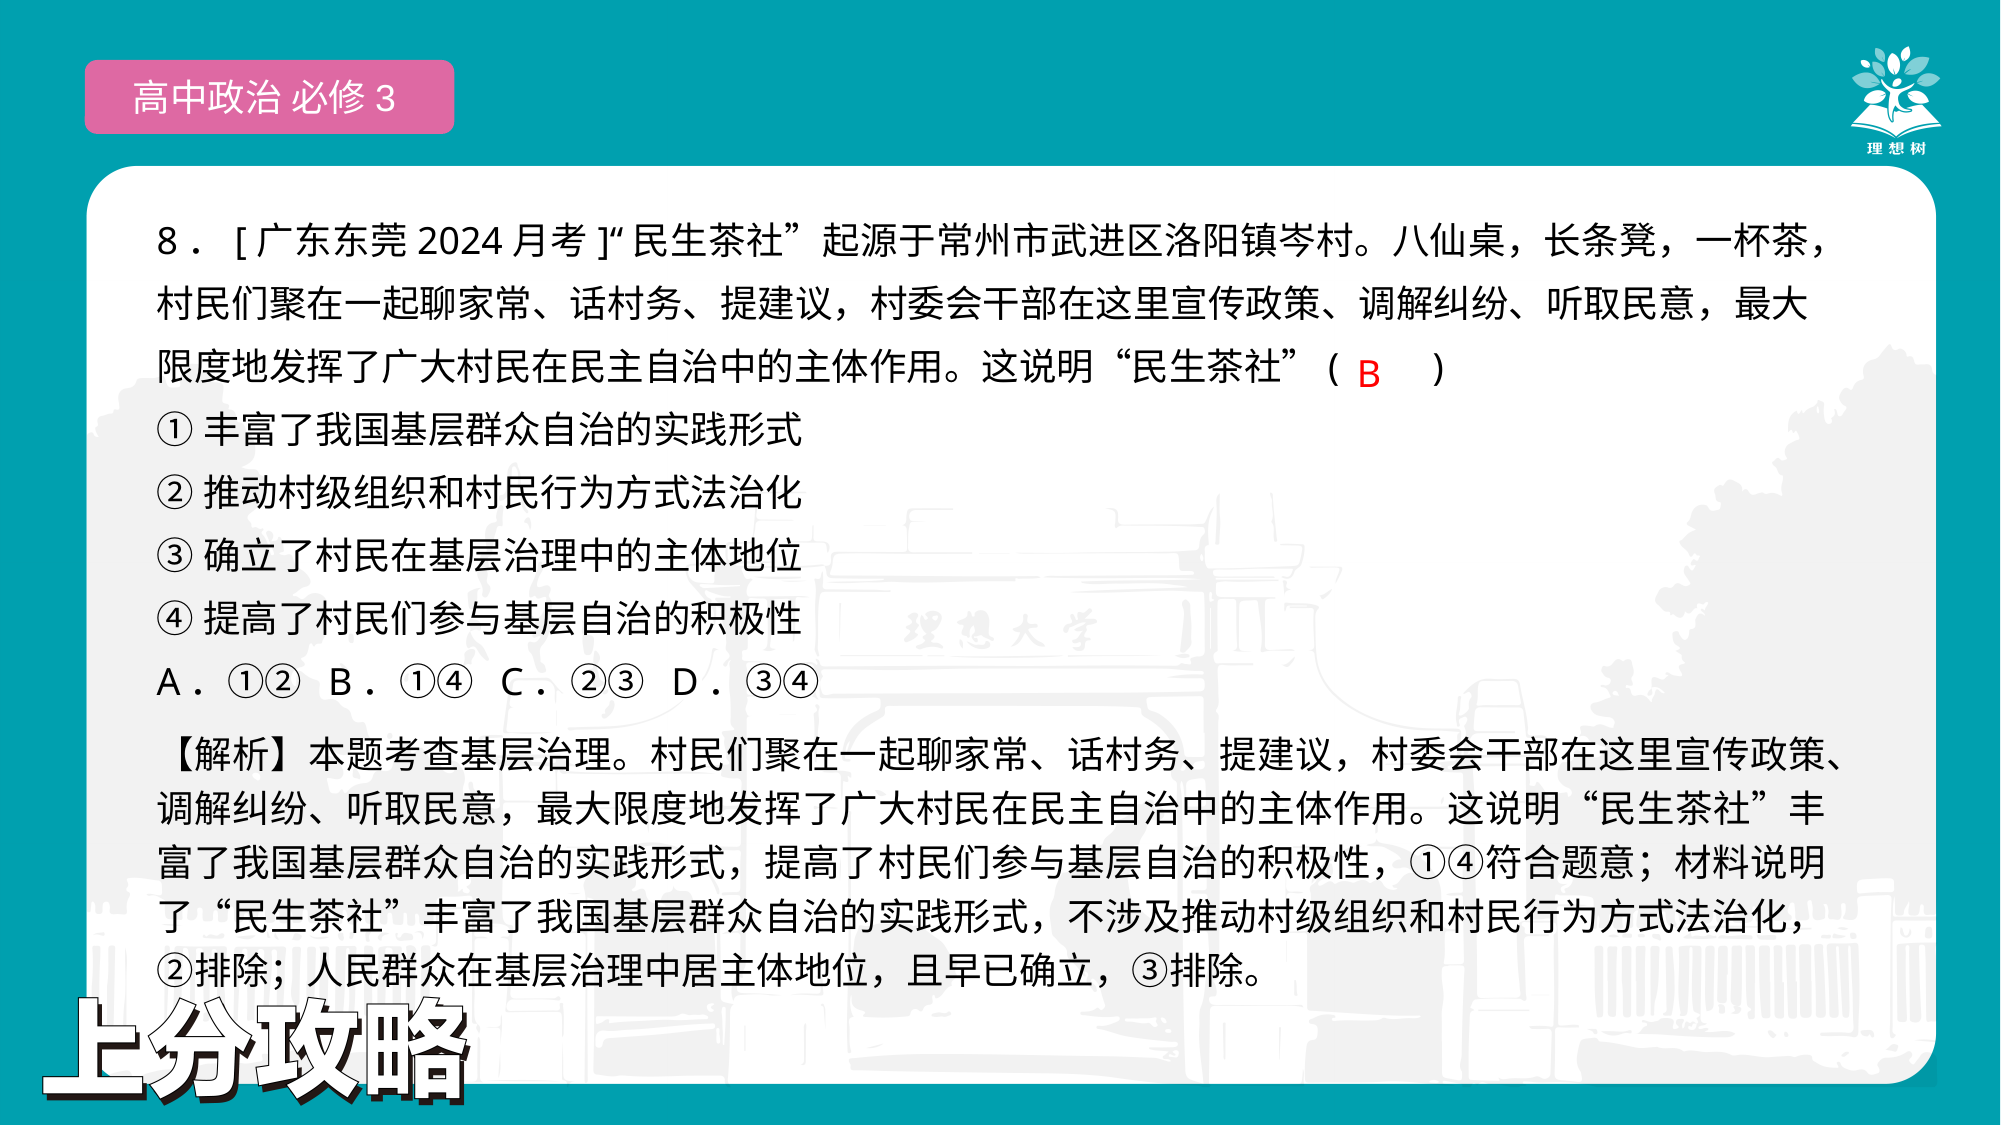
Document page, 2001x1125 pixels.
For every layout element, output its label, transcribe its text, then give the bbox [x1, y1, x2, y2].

text_box 【解析】本题考查基层治理。村民们聚在一起聊家常、话村务、提建议，村委会干部在这里宣传政策、调解纠纷、听取民意，最大限度地发挥了广大村民在民主自治中的主体作用。这说明“民生茶社”丰富了我国基层群众自治的实践形式，提高了村民们参与基层自治的积极性，①④符合题意；材料说明了“民生茶社”丰富了我国基层群众自治的实践形式，不涉及推动村级组织和村民行为方式法治化，②排除；人民群众在基层治理中居主体地位，且早已确立，③排除。 [141, 714, 1842, 1000]
text_box 8．[广东东莞2024月考]“民生茶社”起源于常州市武进区洛阳镇岑村。八仙桌，长条凳，一杯茶，村民们聚在一起聊家常、话村务、提建议，村委会干部在这里宣传政策、调解纠纷、听取民意，最大限度地发挥了广大村民在民主自治中的主体作用。这说明“民生茶社”( ) ①丰富了我国基层群众自治的实践形式 ②推动村级组织和村民行为方式法治化 ③确立了村民在基层治理中的主体地位 ④提高了村民们参与基层自治的积极性 A．①② B．①④ C．②③ D．③④ [141, 191, 1824, 710]
text_box B [1342, 319, 1453, 403]
picture [0, 0, 2001, 1125]
text_box 高中政治 必修3 [83, 58, 456, 135]
